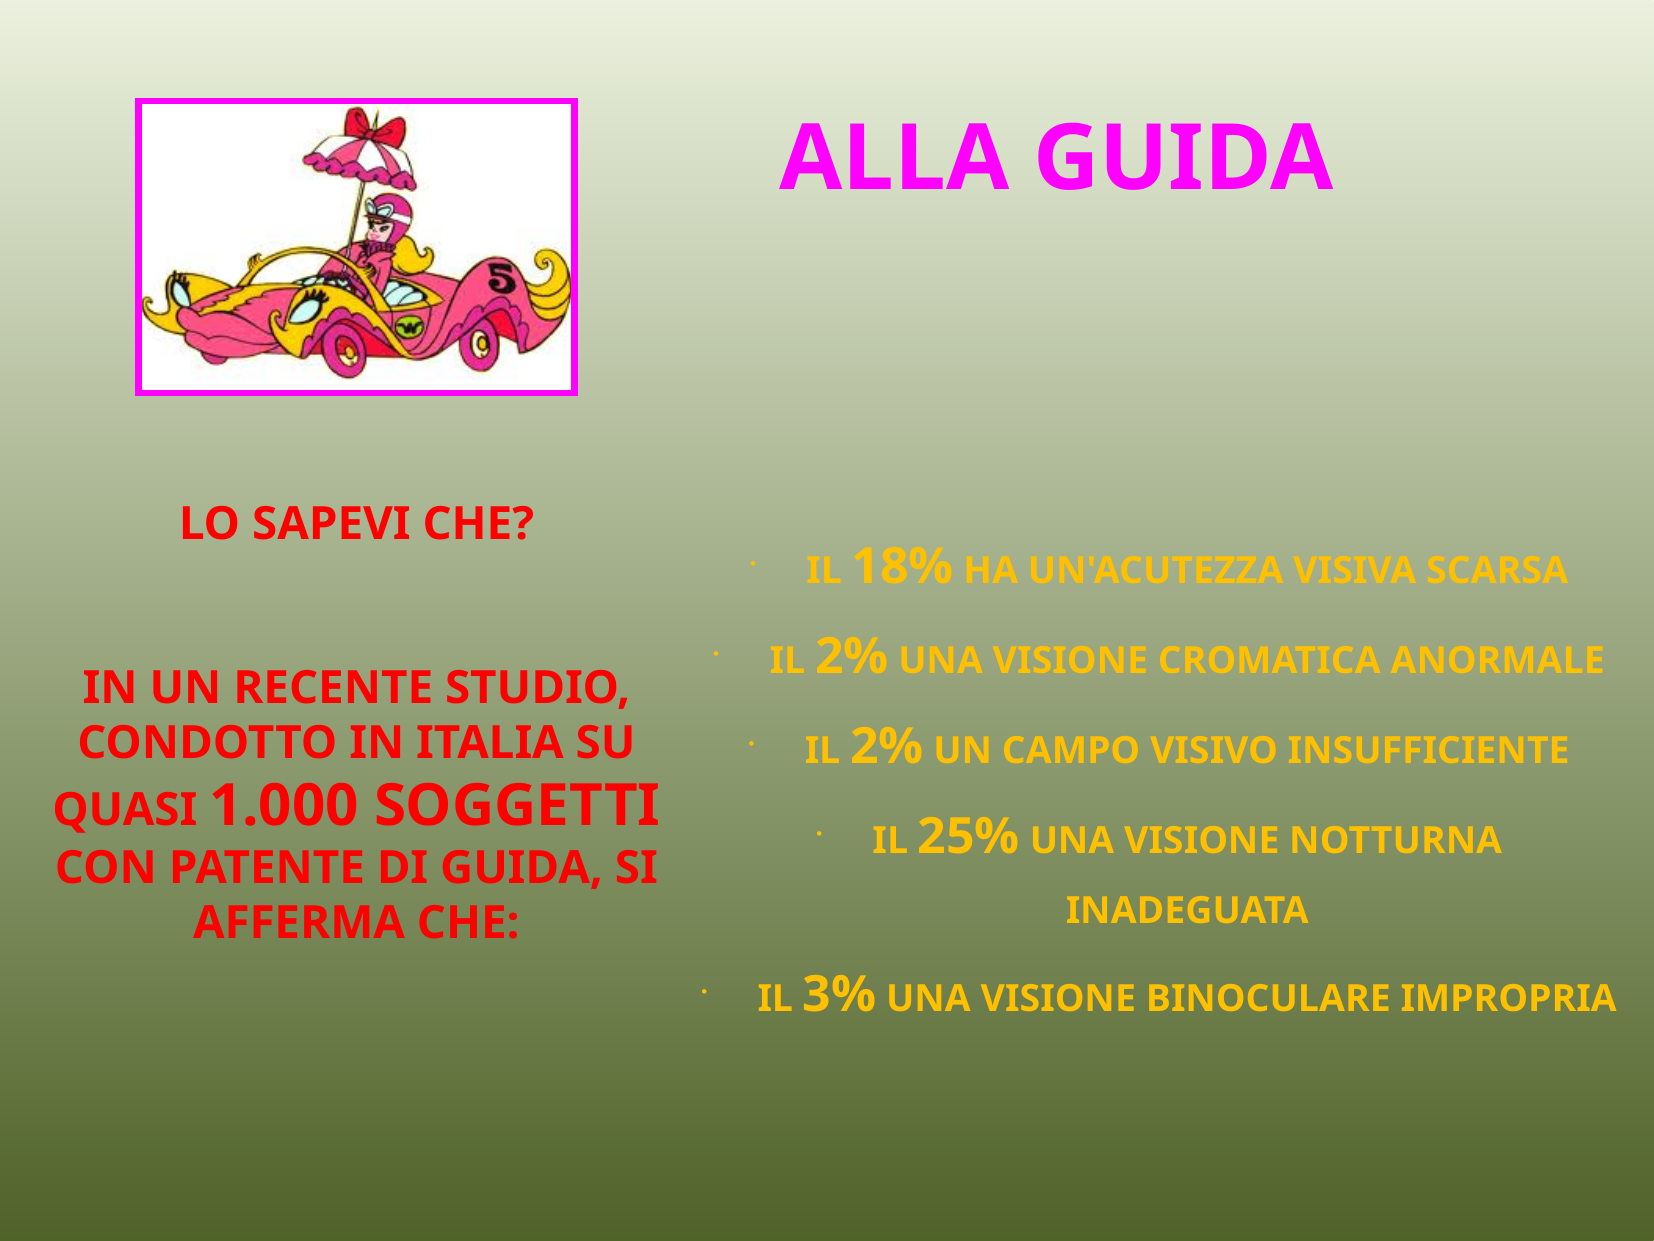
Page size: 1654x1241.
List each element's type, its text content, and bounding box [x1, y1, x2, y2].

text_box IL 18% HA UN'ACUTEZZA VISIVA SCARSA IL 2% UNA VISIONE CROMATICA ANORMALE IL 2% UN CAMPO VISIVO INSUFFICIENTE IL 25% UNA VISIONE NOTTURNA INADEGUATA IL 3% UNA VISIONE BINOCULARE IMPROPRIA [696, 503, 1622, 1022]
title ALLA GUIDA [543, 49, 1571, 257]
subtitle LO SAPEVI CHE? IN UN RECENTE STUDIO, CONDOTTO IN ITALIA SU QUASI 1.000 SOGGETTI CON PATENTE DI GUIDA, SI AFFERMA CHE: [2, 403, 711, 1123]
picture [141, 103, 572, 391]
